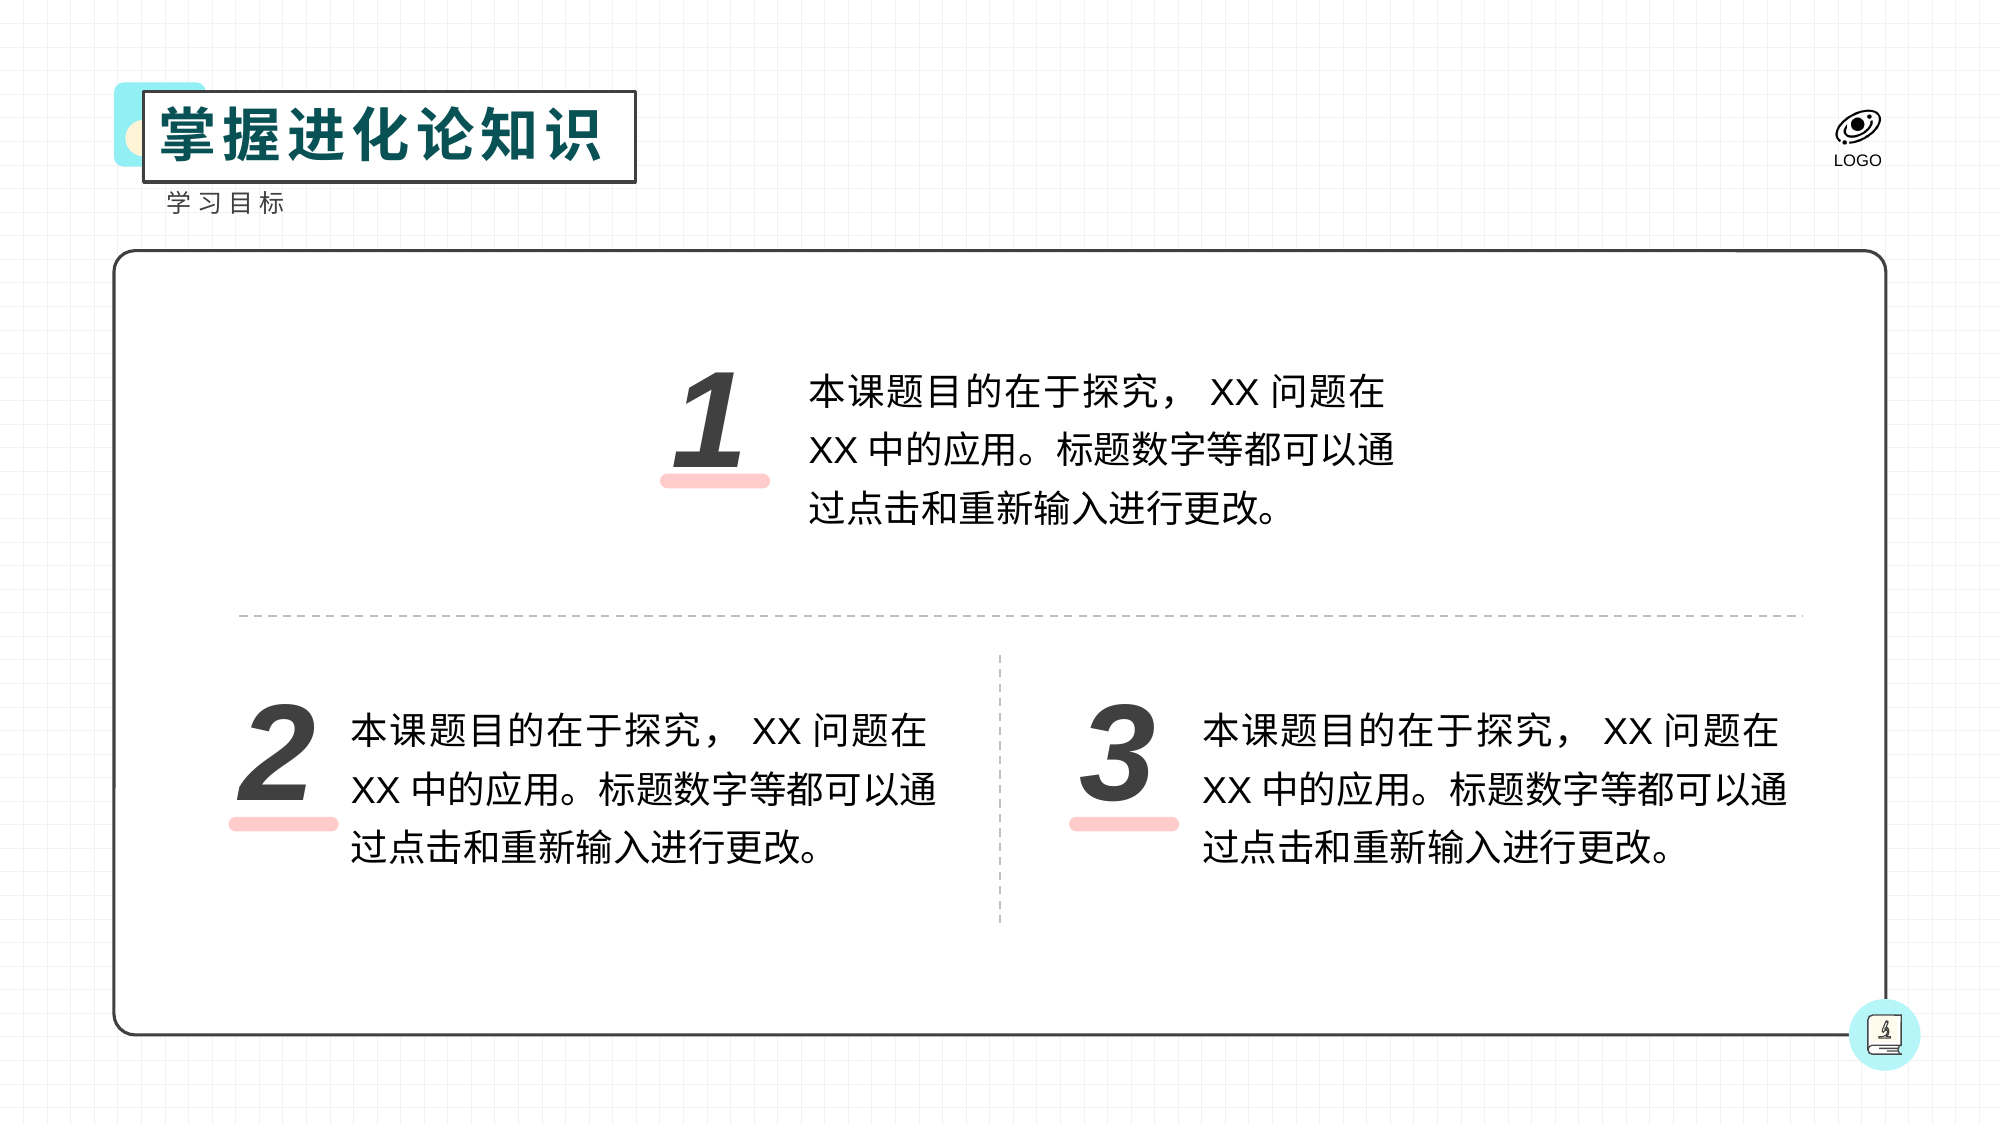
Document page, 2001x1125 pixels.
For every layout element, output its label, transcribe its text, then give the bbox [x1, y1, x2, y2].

picture [1831, 100, 1885, 154]
text_box 2 [224, 655, 331, 835]
list 学习目标 [151, 183, 308, 226]
text_box 本课题目的在于探究，XX问题在XX中的应用。标题数字等都可以通过点击和重新输入进行更改。 [336, 686, 953, 877]
text_box 本课题目的在于探究，XX问题在XX中的应用。标题数字等都可以通过点击和重新输入进行更改。 [793, 347, 1410, 538]
text_box 本课题目的在于探究，XX问题在XX中的应用。标题数字等都可以通过点击和重新输入进行更改。 [1187, 686, 1804, 877]
text_box 3 [1064, 655, 1172, 835]
text_box 1 [656, 322, 764, 503]
list 掌握进化论知识 [142, 90, 637, 184]
